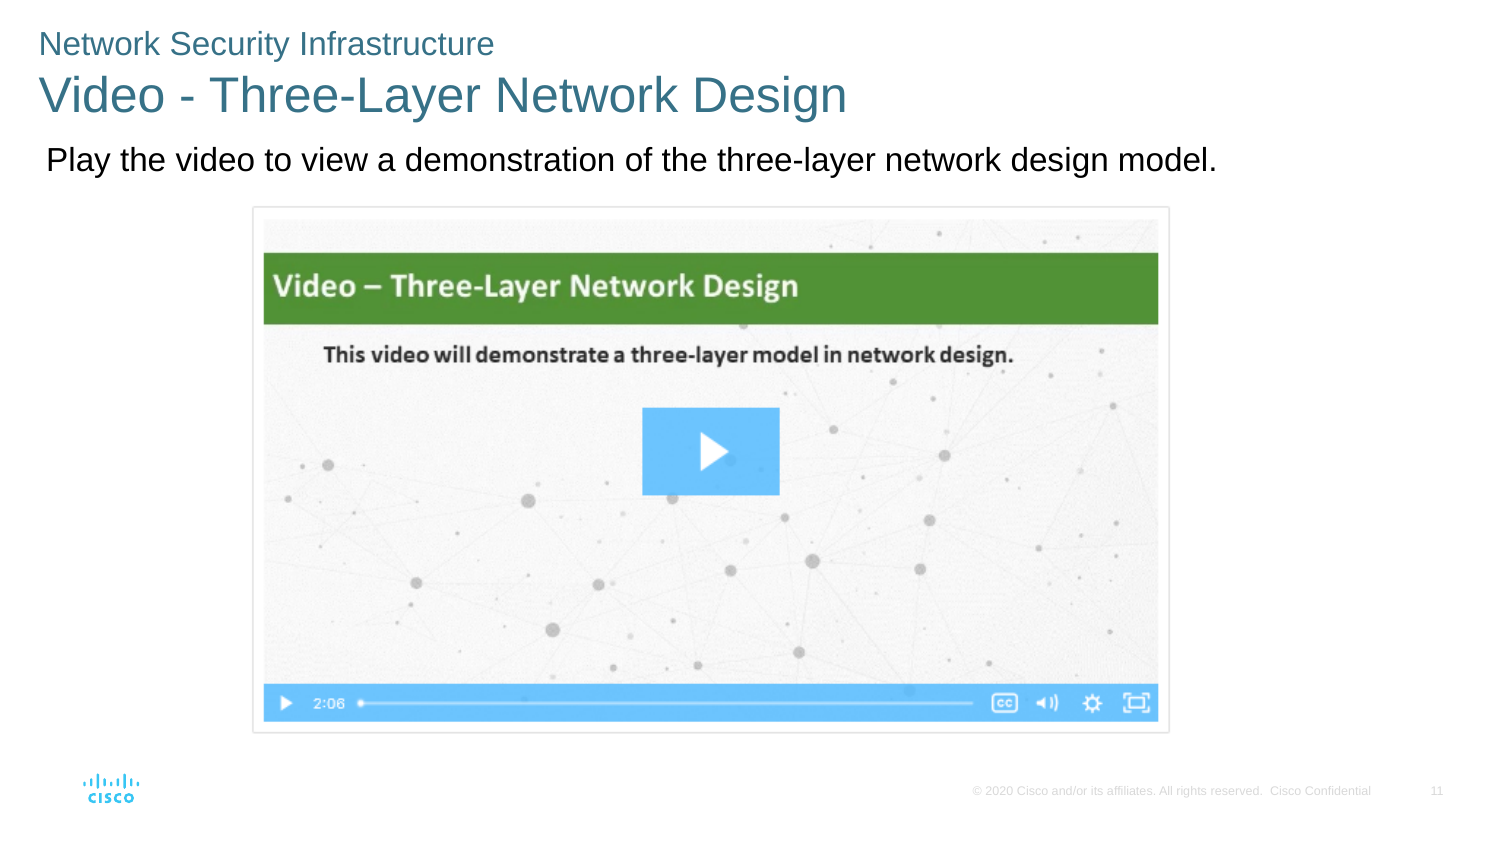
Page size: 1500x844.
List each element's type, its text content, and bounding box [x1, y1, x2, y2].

picture [248, 202, 1176, 742]
text_box Network Security Infrastructure Video - Three-Layer Network Design [23, 10, 1500, 135]
list Play the video to view a demonstration of the three-layer network design model. [31, 131, 1429, 217]
